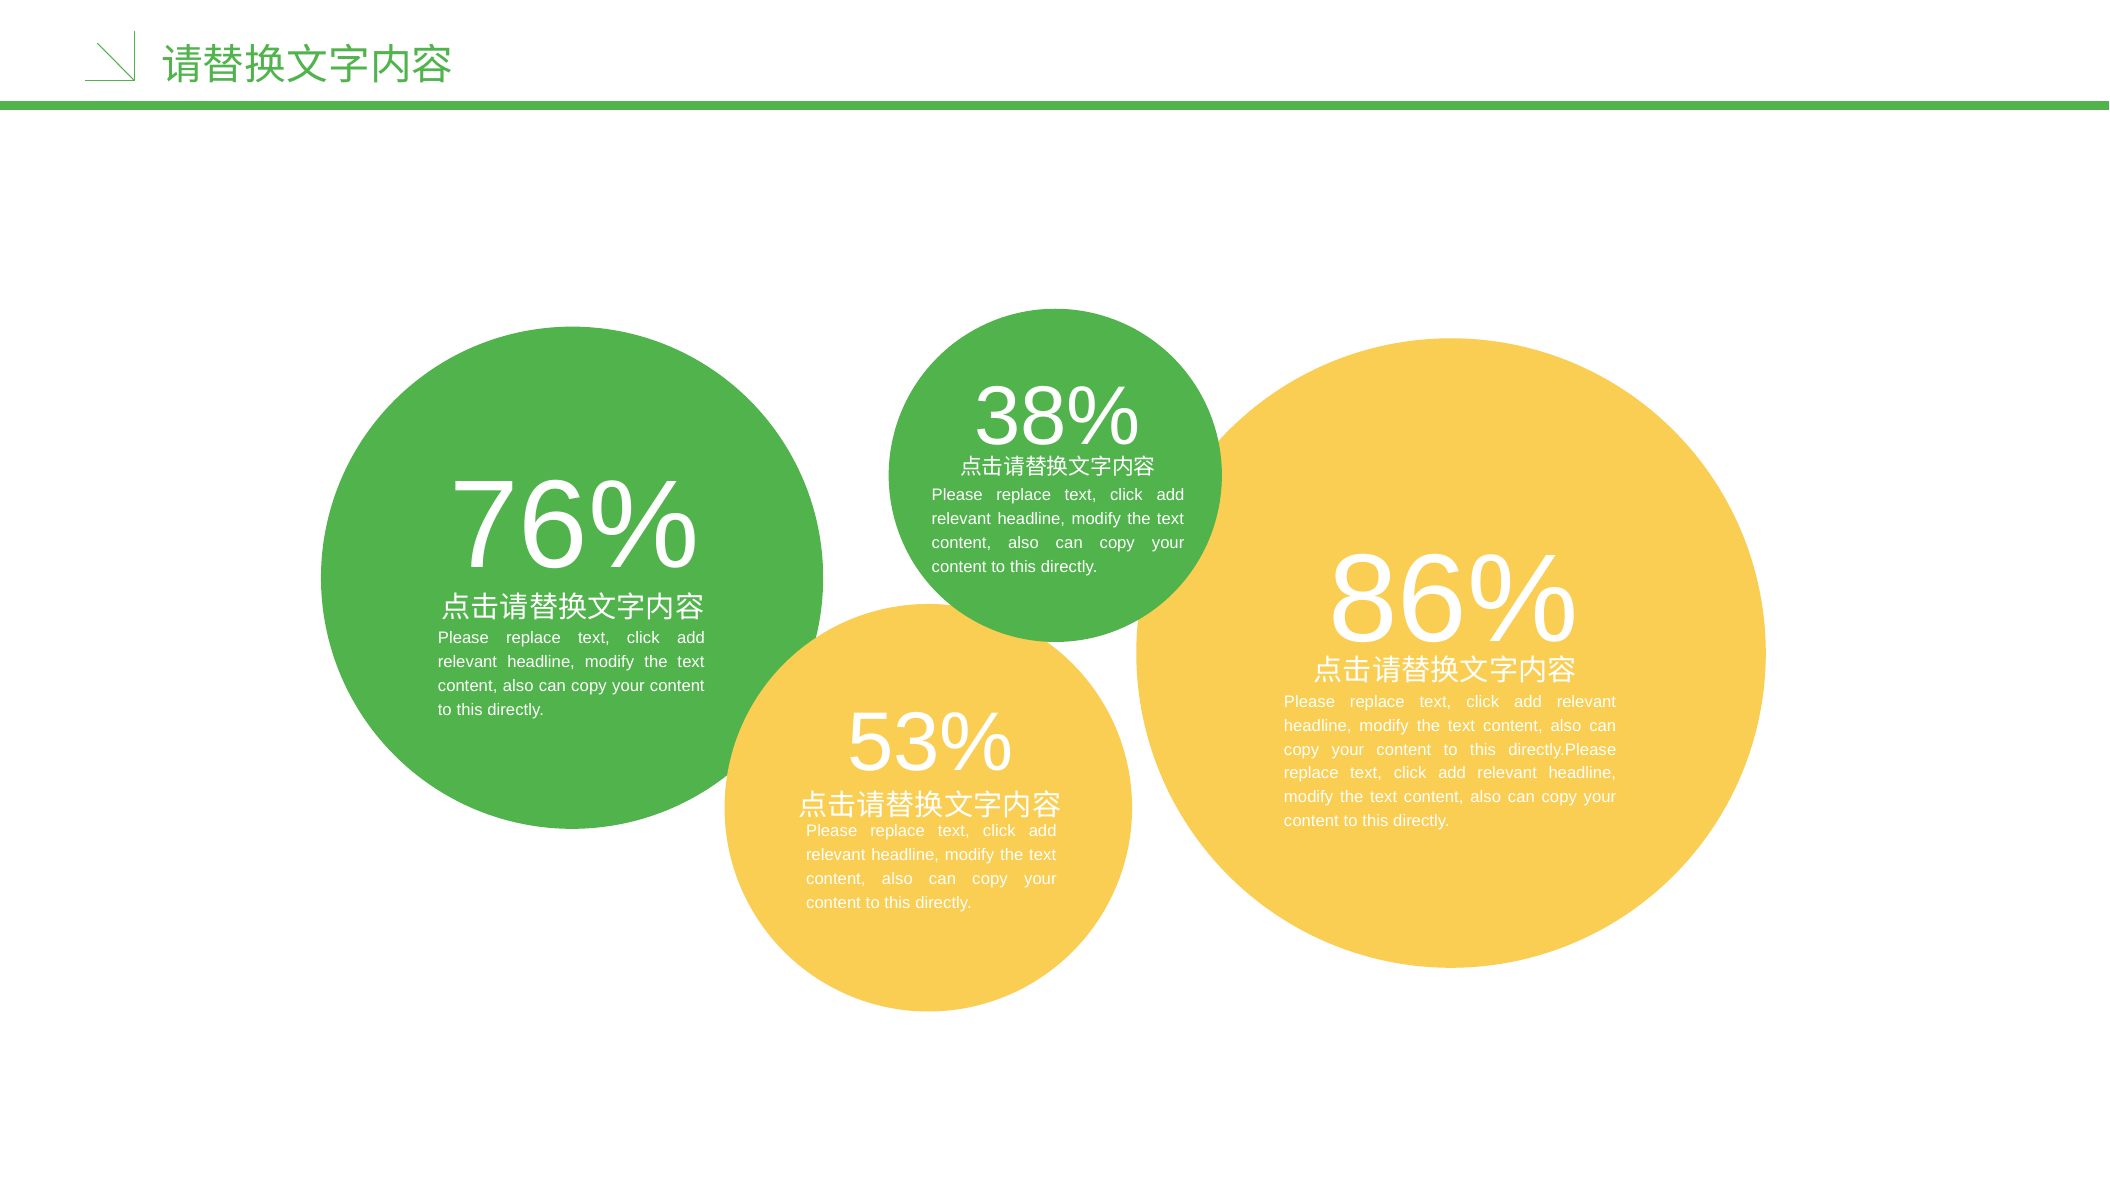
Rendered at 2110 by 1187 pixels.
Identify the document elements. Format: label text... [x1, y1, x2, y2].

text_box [888, 308, 1222, 642]
text_box 请替换文字内容 [145, 22, 500, 94]
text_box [1136, 338, 1766, 968]
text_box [724, 603, 1133, 1012]
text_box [320, 326, 824, 829]
